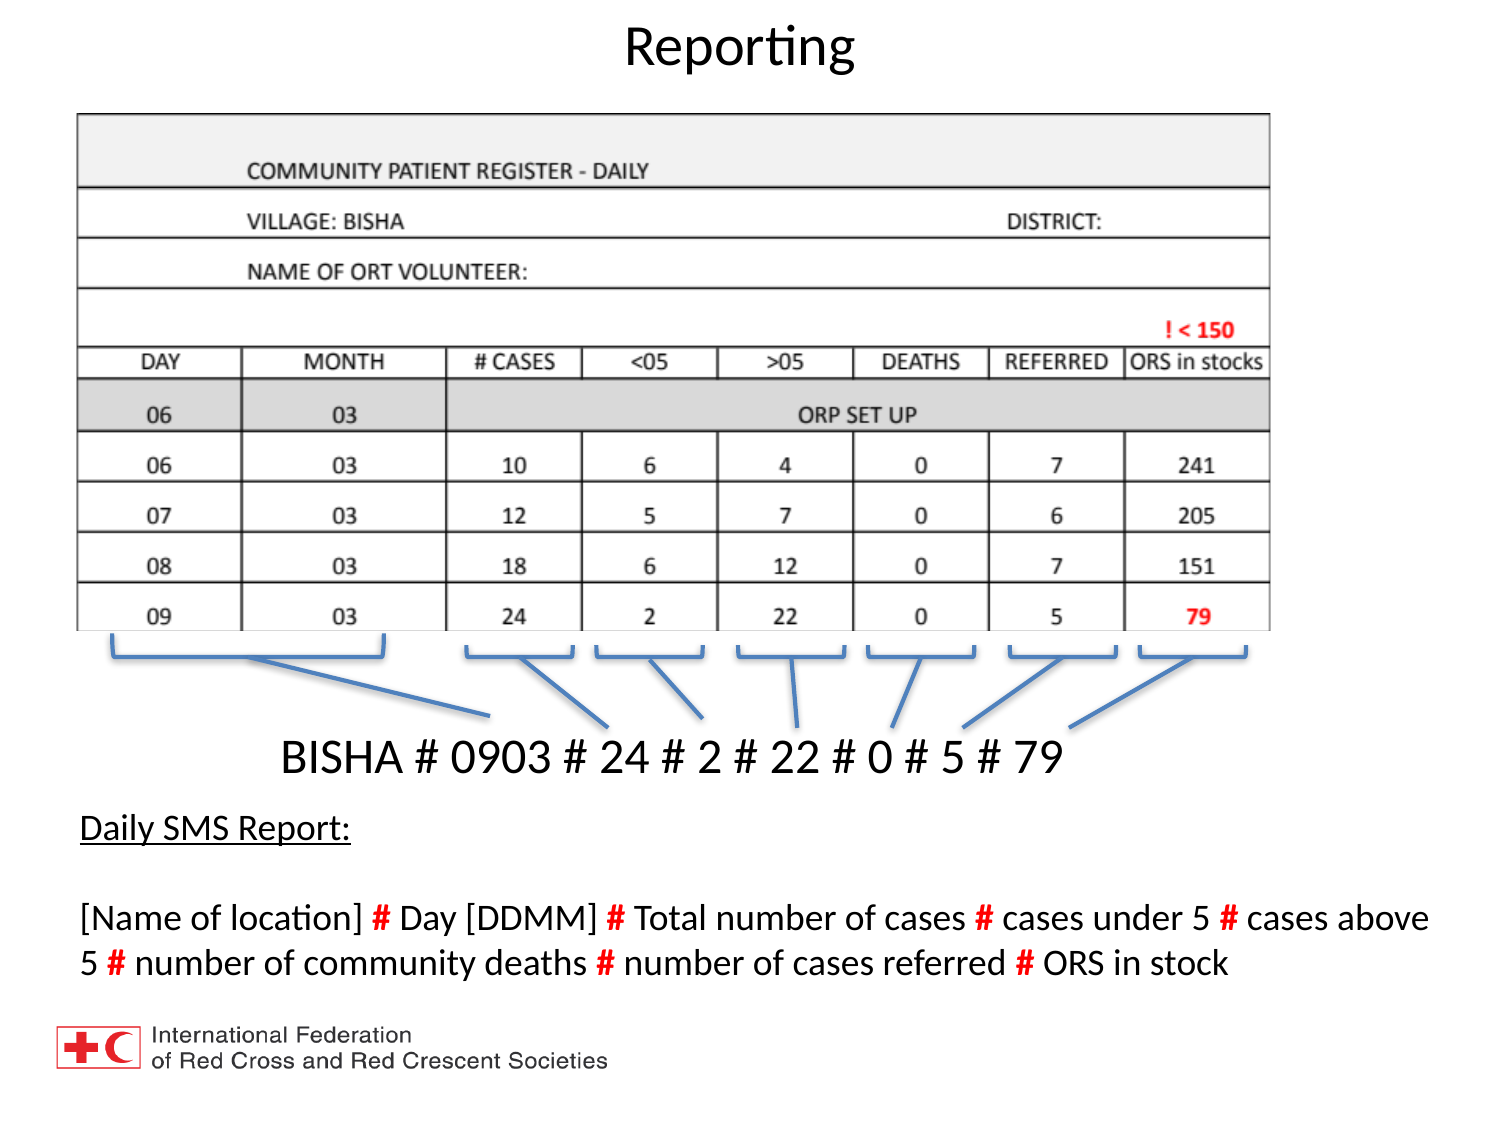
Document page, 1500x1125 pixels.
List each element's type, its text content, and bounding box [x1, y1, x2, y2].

text_box [865, 645, 977, 660]
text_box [1068, 656, 1194, 729]
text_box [791, 656, 798, 729]
text_box [594, 645, 705, 660]
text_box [962, 656, 1064, 729]
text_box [649, 659, 703, 719]
title Reporting [64, 0, 1415, 136]
text_box Daily SMS Report: [Name of location] # Day [DDMM] # Total number of cases # cases under 5 # cases above 5 # number of community deaths # number of cases referred # ORS in stock [64, 795, 1471, 990]
picture [52, 1022, 614, 1071]
text_box BISHA # 0903 # 24 # 2 # 22 # 0 # 5 # 79 [265, 715, 1140, 791]
text_box [1137, 645, 1249, 660]
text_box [891, 656, 922, 729]
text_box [519, 656, 609, 729]
picture [76, 113, 1271, 631]
text_box [1007, 645, 1119, 656]
text_box [464, 645, 575, 660]
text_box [247, 656, 491, 717]
text_box [110, 639, 386, 660]
text_box [735, 645, 847, 660]
